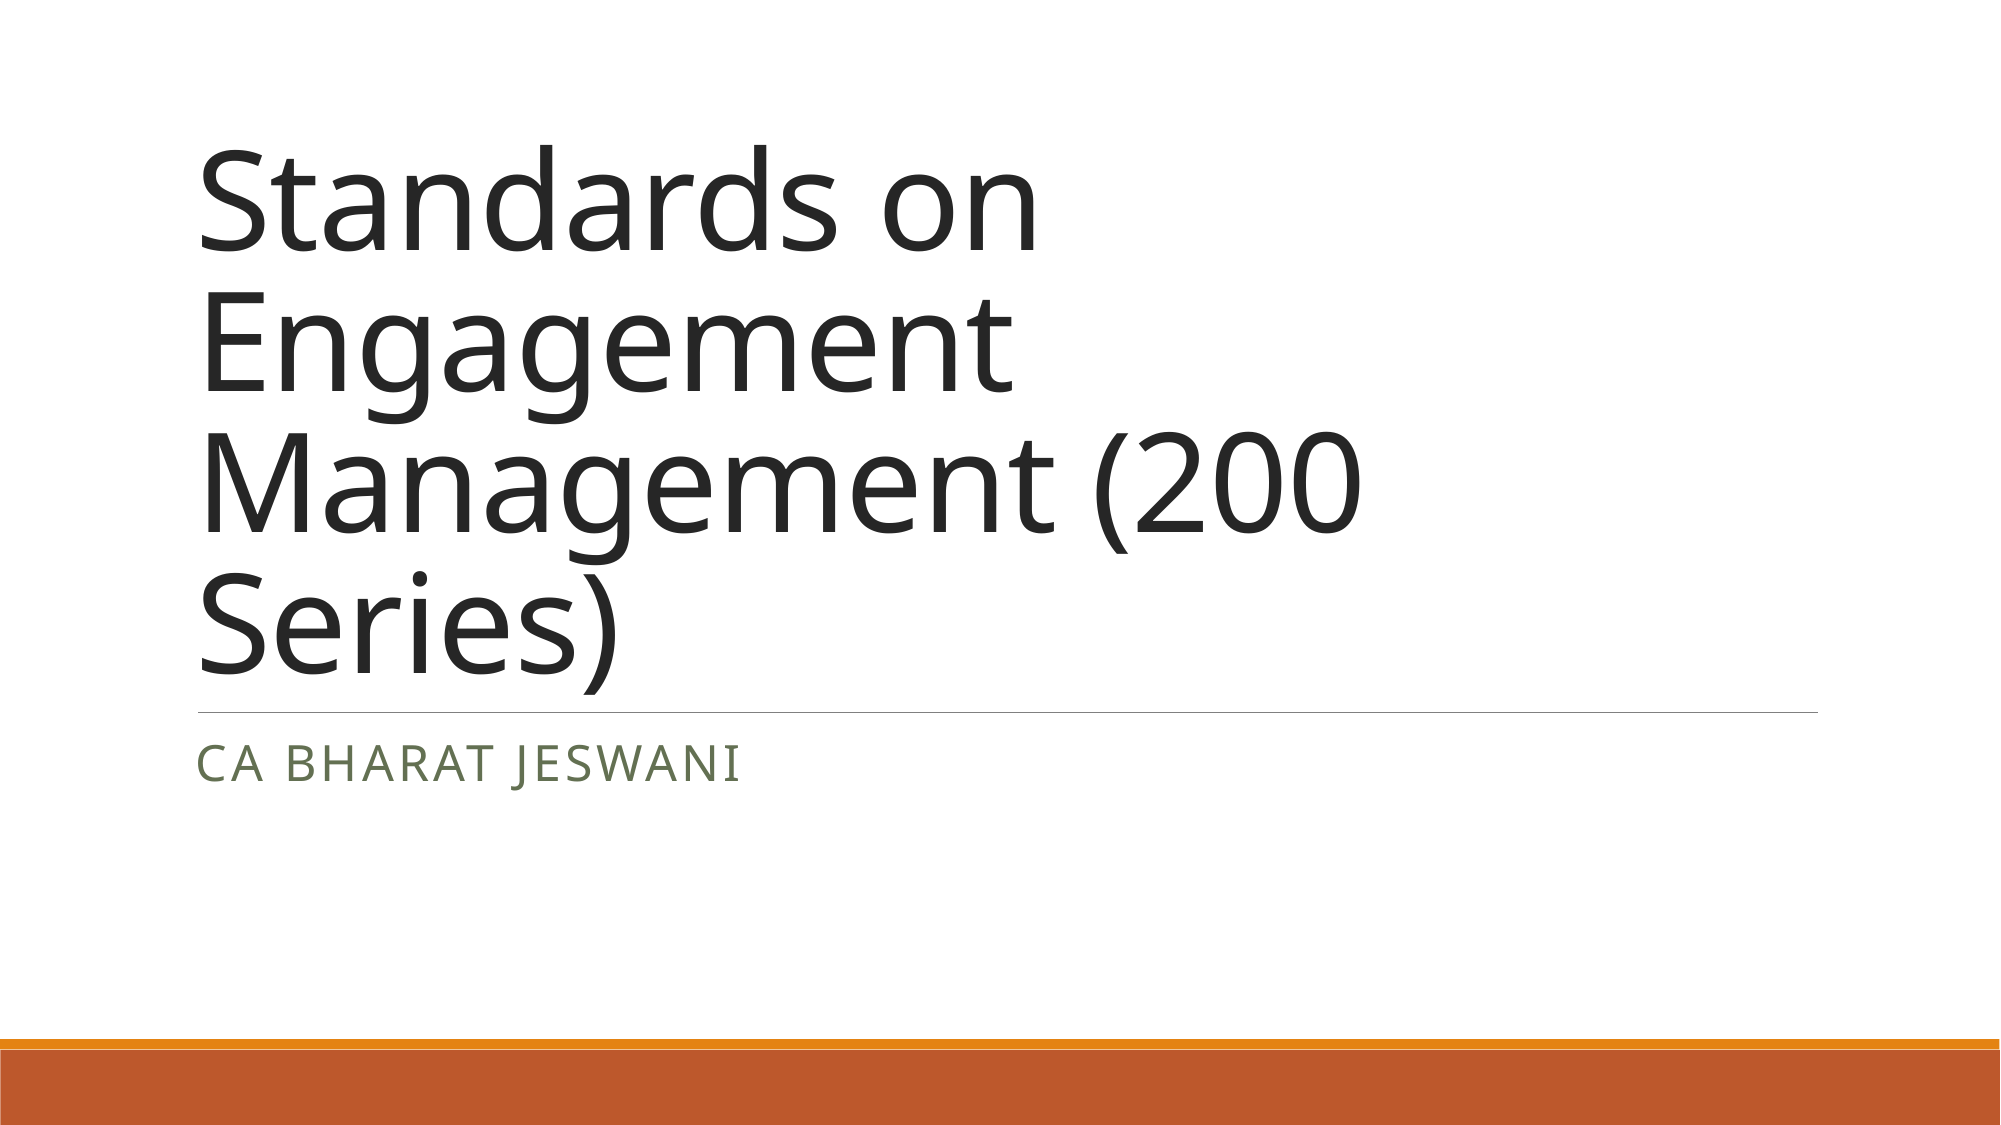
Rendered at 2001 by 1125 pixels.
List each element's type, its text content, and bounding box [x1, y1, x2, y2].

title Standards on Engagement Management (200 Series) [180, 124, 1830, 710]
subtitle CA Bharat Jeswani [180, 730, 1831, 919]
